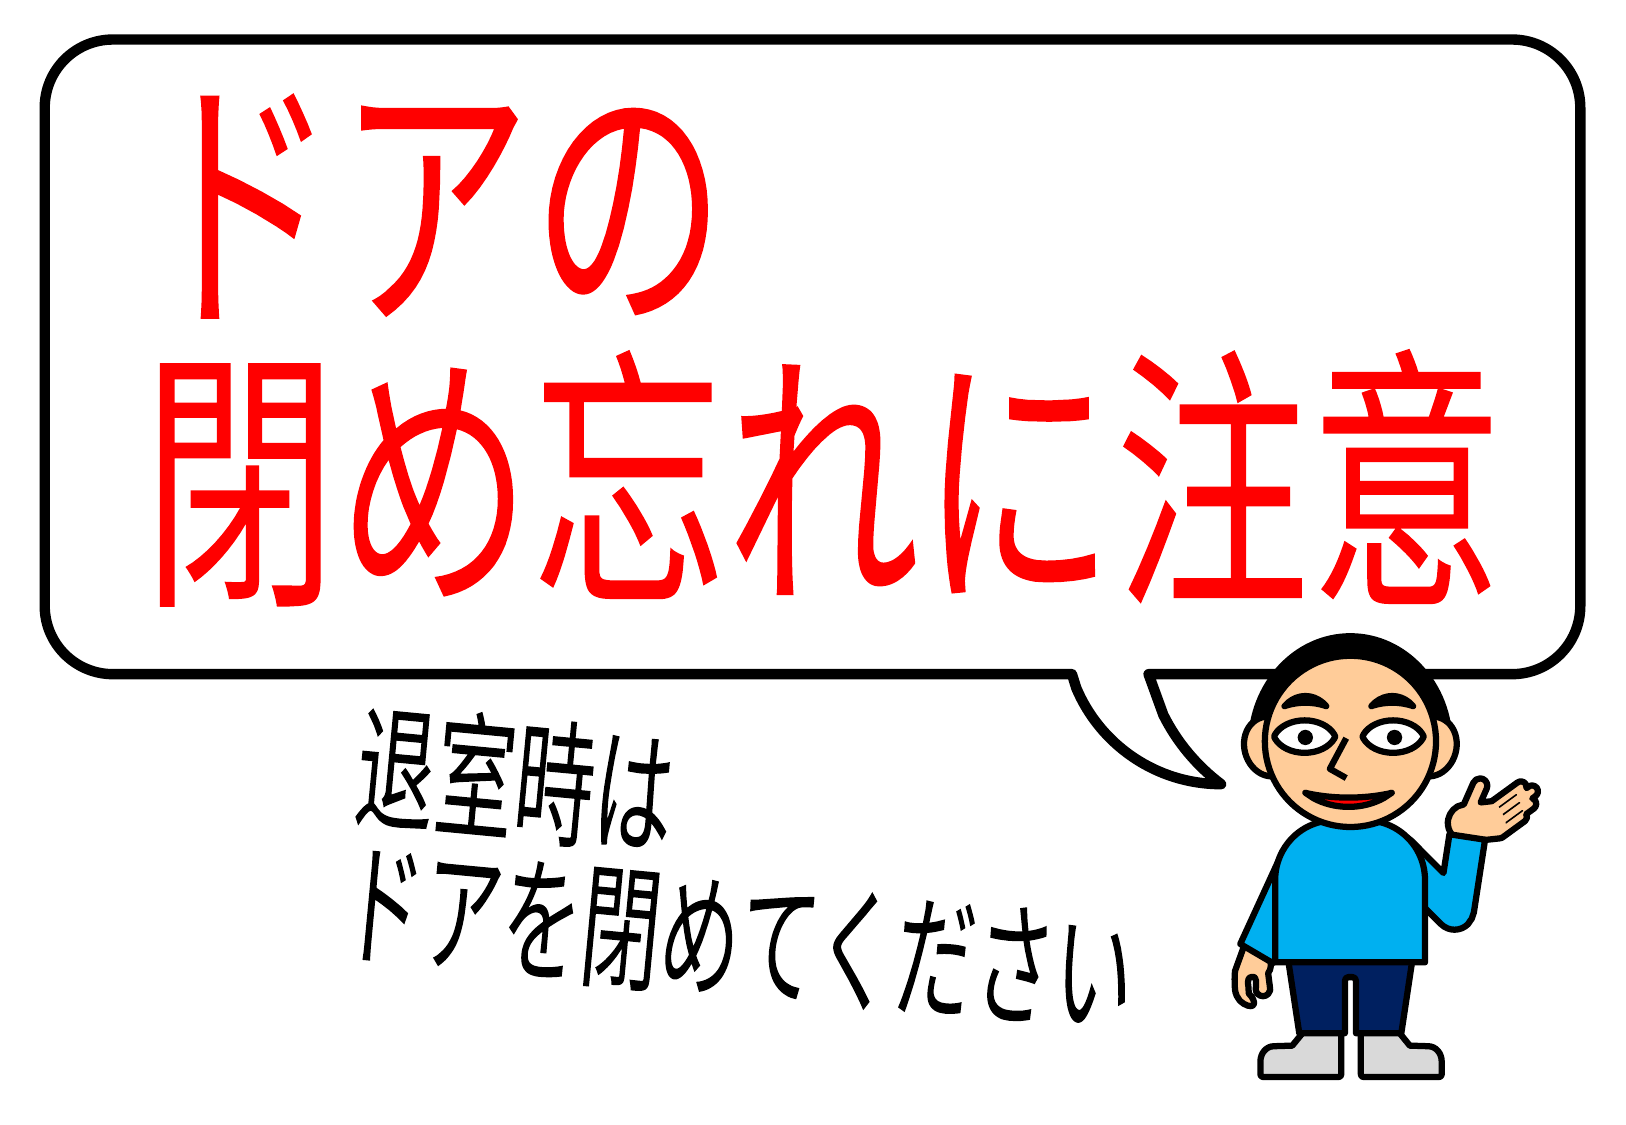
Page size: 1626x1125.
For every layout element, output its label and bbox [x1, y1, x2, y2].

text_box [1225, 635, 1531, 1078]
text_box [42, 37, 1583, 787]
